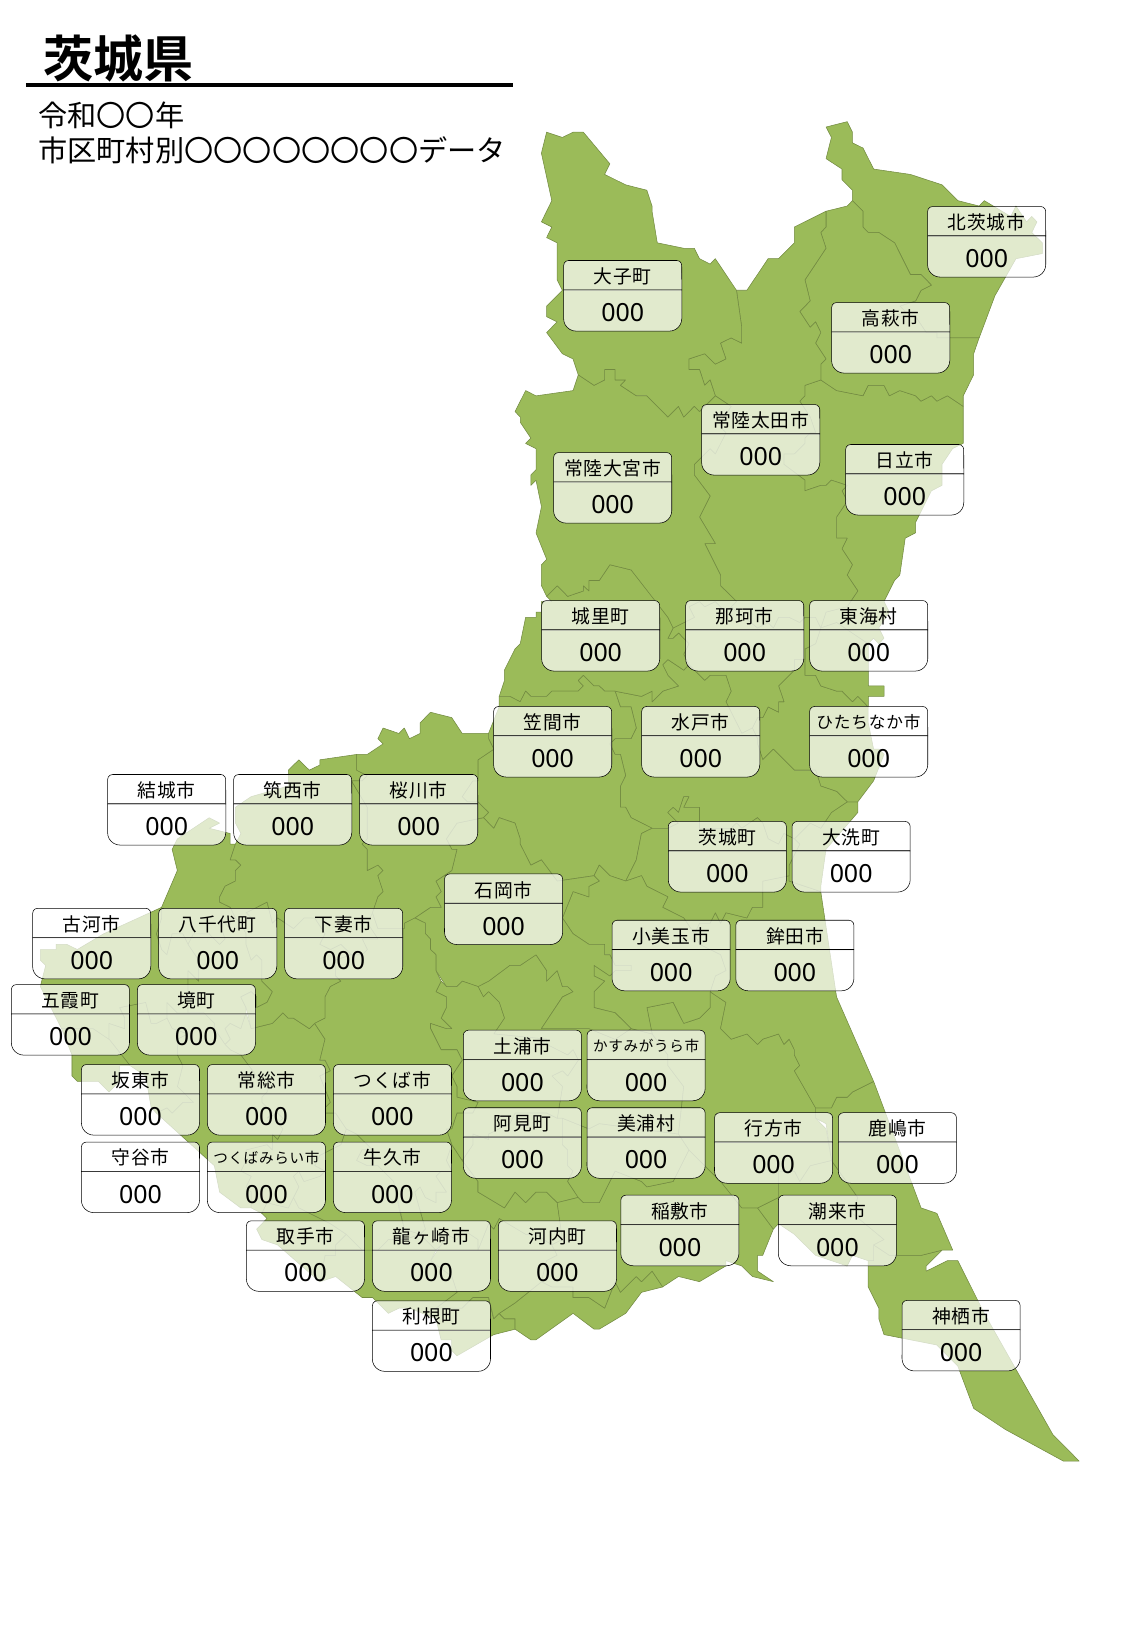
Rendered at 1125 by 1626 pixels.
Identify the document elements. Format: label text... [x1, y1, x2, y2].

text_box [838, 1112, 957, 1184]
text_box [81, 1064, 200, 1136]
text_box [701, 404, 821, 476]
text_box 茨城県 [28, 20, 208, 83]
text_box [541, 600, 660, 672]
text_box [586, 1030, 706, 1102]
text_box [901, 1300, 1021, 1372]
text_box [563, 260, 682, 332]
text_box 令和〇〇年 市区町村別〇〇〇〇〇〇〇〇データ [23, 89, 522, 175]
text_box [641, 706, 761, 778]
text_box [333, 1064, 452, 1136]
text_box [714, 1112, 833, 1184]
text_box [463, 1107, 582, 1179]
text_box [246, 1220, 365, 1292]
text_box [284, 908, 403, 980]
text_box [791, 821, 911, 893]
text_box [685, 600, 805, 672]
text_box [444, 873, 563, 945]
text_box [372, 1300, 491, 1372]
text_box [107, 774, 226, 846]
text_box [32, 908, 151, 980]
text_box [137, 984, 256, 1056]
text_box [735, 920, 855, 992]
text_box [359, 774, 478, 846]
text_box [158, 908, 277, 980]
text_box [927, 206, 1046, 278]
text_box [668, 821, 787, 893]
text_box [845, 444, 964, 516]
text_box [586, 1107, 706, 1179]
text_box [778, 1195, 897, 1267]
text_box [553, 452, 672, 524]
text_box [11, 984, 130, 1056]
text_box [620, 1195, 740, 1267]
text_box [809, 706, 928, 778]
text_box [463, 1030, 582, 1102]
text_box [333, 1141, 452, 1213]
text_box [831, 302, 950, 374]
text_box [809, 600, 928, 672]
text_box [207, 1064, 326, 1136]
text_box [207, 1141, 326, 1213]
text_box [498, 1220, 617, 1292]
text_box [493, 706, 612, 778]
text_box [81, 1141, 200, 1213]
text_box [233, 774, 352, 846]
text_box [40, 121, 1080, 1462]
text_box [611, 920, 731, 992]
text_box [372, 1220, 491, 1292]
